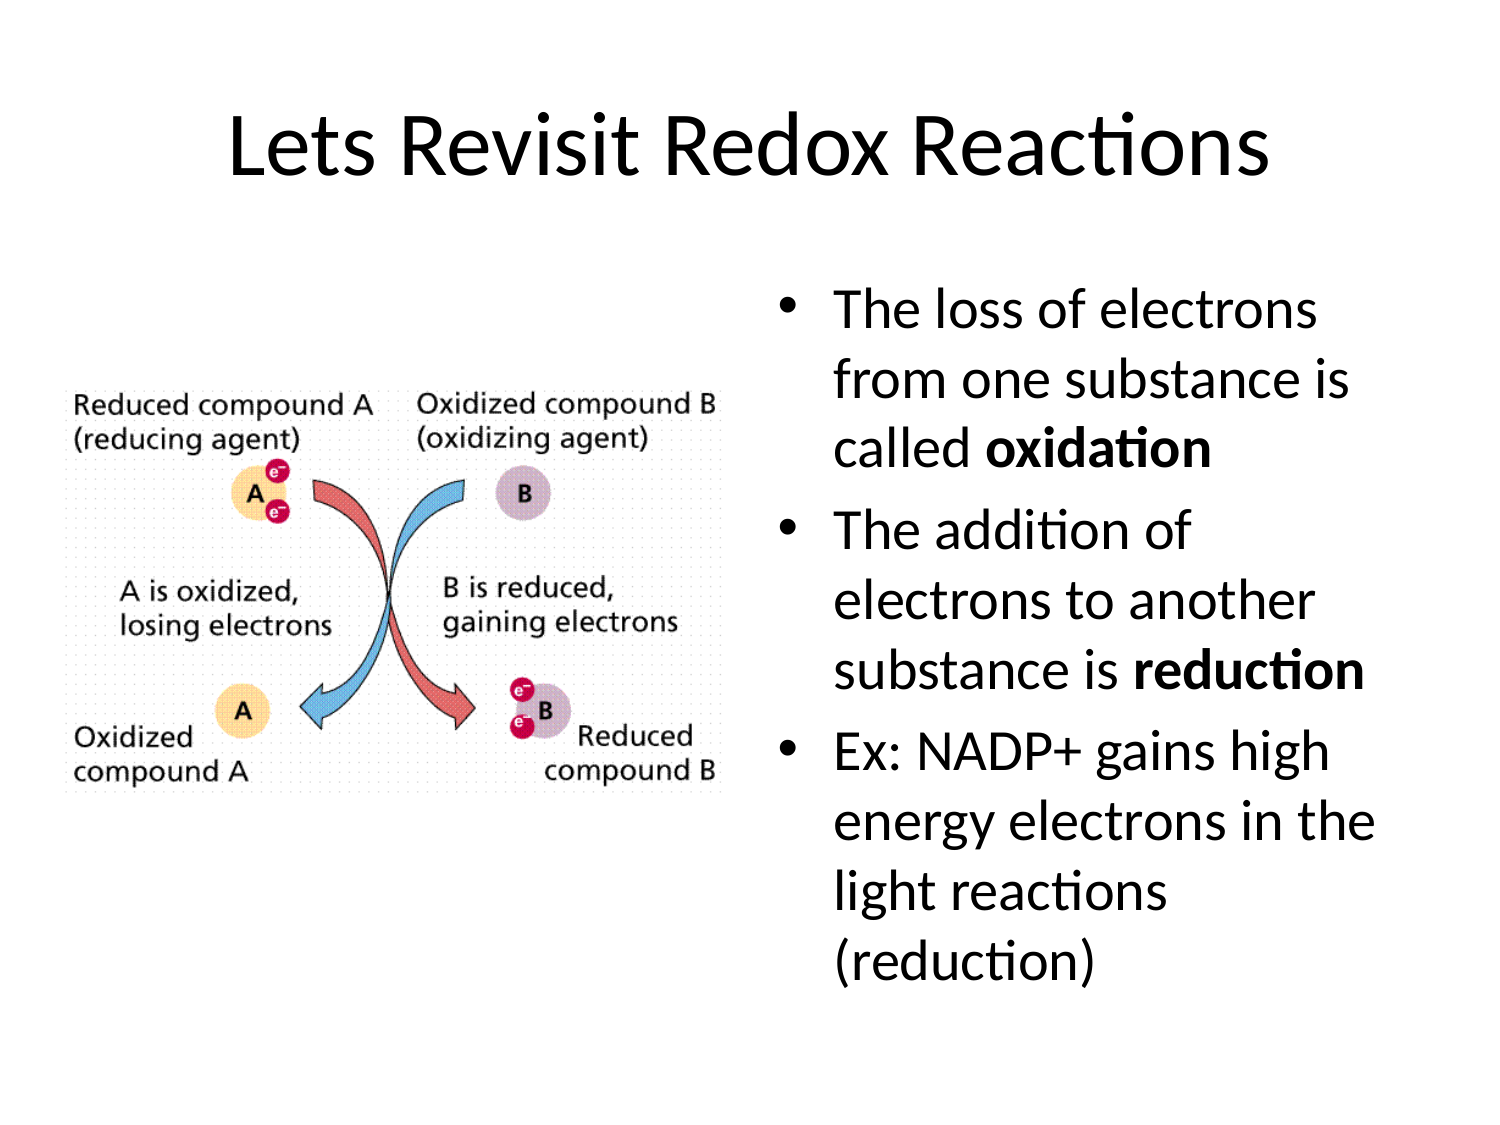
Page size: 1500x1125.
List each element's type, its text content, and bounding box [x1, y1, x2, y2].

list The loss of electrons from one substance is called oxidation The addition of electrons to another substance is reduction Ex: NADP+ gains high energy electrons in the light reactions (reduction) [762, 262, 1425, 1005]
picture [62, 387, 726, 795]
title Lets Revisit Redox Reactions [75, 45, 1425, 233]
